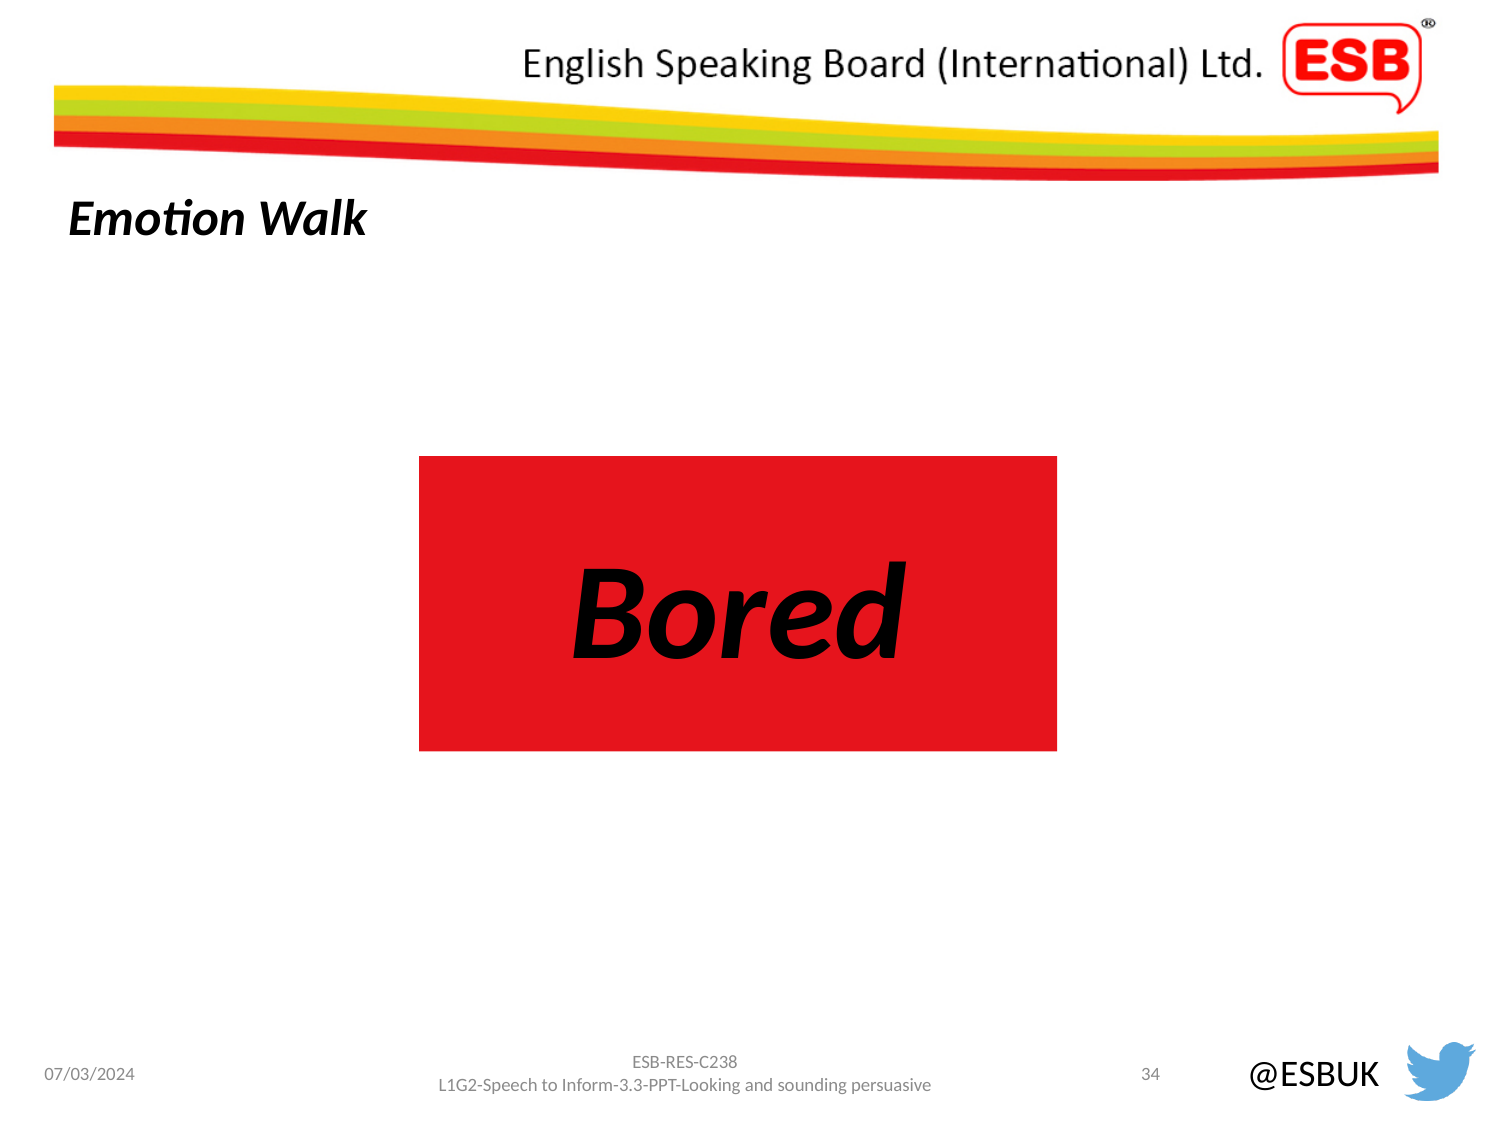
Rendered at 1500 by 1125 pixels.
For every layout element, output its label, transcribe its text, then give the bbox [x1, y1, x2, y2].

text_box Bored [418, 455, 1058, 753]
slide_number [29, 1042, 367, 1103]
picture [0, 0, 1500, 189]
title Emotion Walk [53, 183, 1347, 255]
picture [1404, 1042, 1476, 1101]
slide_number 34 [930, 1042, 1176, 1103]
footer ESB-RES-C238 L1G2-Speech to Inform-3.3-PPT-Looking and sounding persuasive [395, 1042, 930, 1103]
